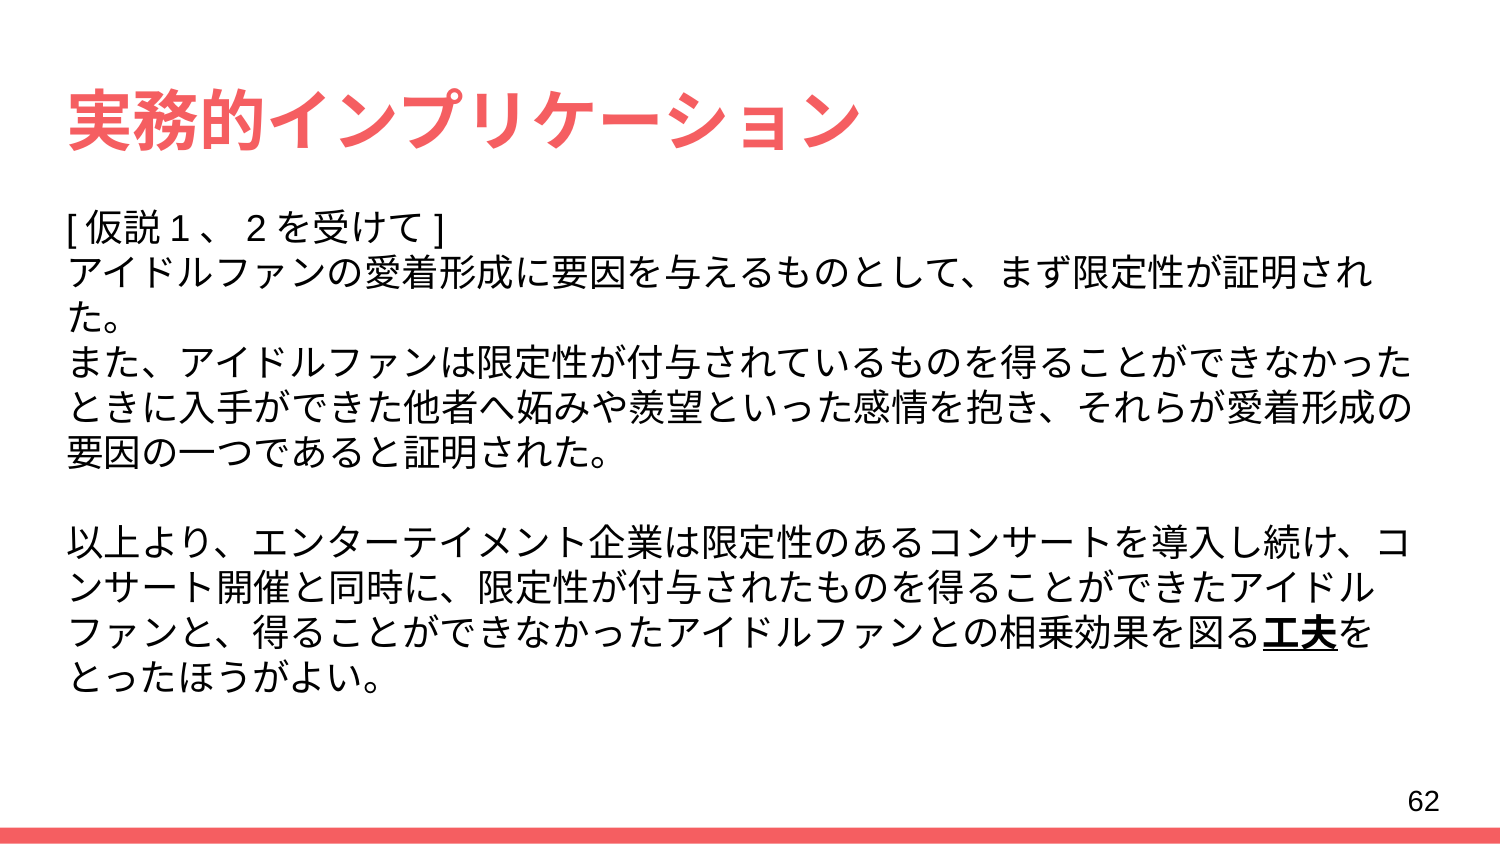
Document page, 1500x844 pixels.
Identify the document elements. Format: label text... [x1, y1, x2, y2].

text_box [730, 396, 769, 447]
list [仮説1、2を受けて] アイドルファンの愛着形成に要因を与えるものとして、まず限定性が証明された。 また、アイドルファンは限定性が付与されているものを得ることができなかったときに入手ができた他者へ妬みや羨望といった感情を抱き、それらが愛着形成の要因の一つであると証明された。 以上より、エンターテイメント企業は限定性のあるコンサートを導入し続け、コンサート開催と同時に、限定性が付与されたものを得ることができたアイドルファンと、得ることができなかったアイドルファンとの相乗効果を図る工夫をとったほうがよい。 [51, 189, 1449, 819]
title 実務的インプリケーション [51, 64, 1449, 167]
slide_number 62 [1392, 767, 1483, 833]
